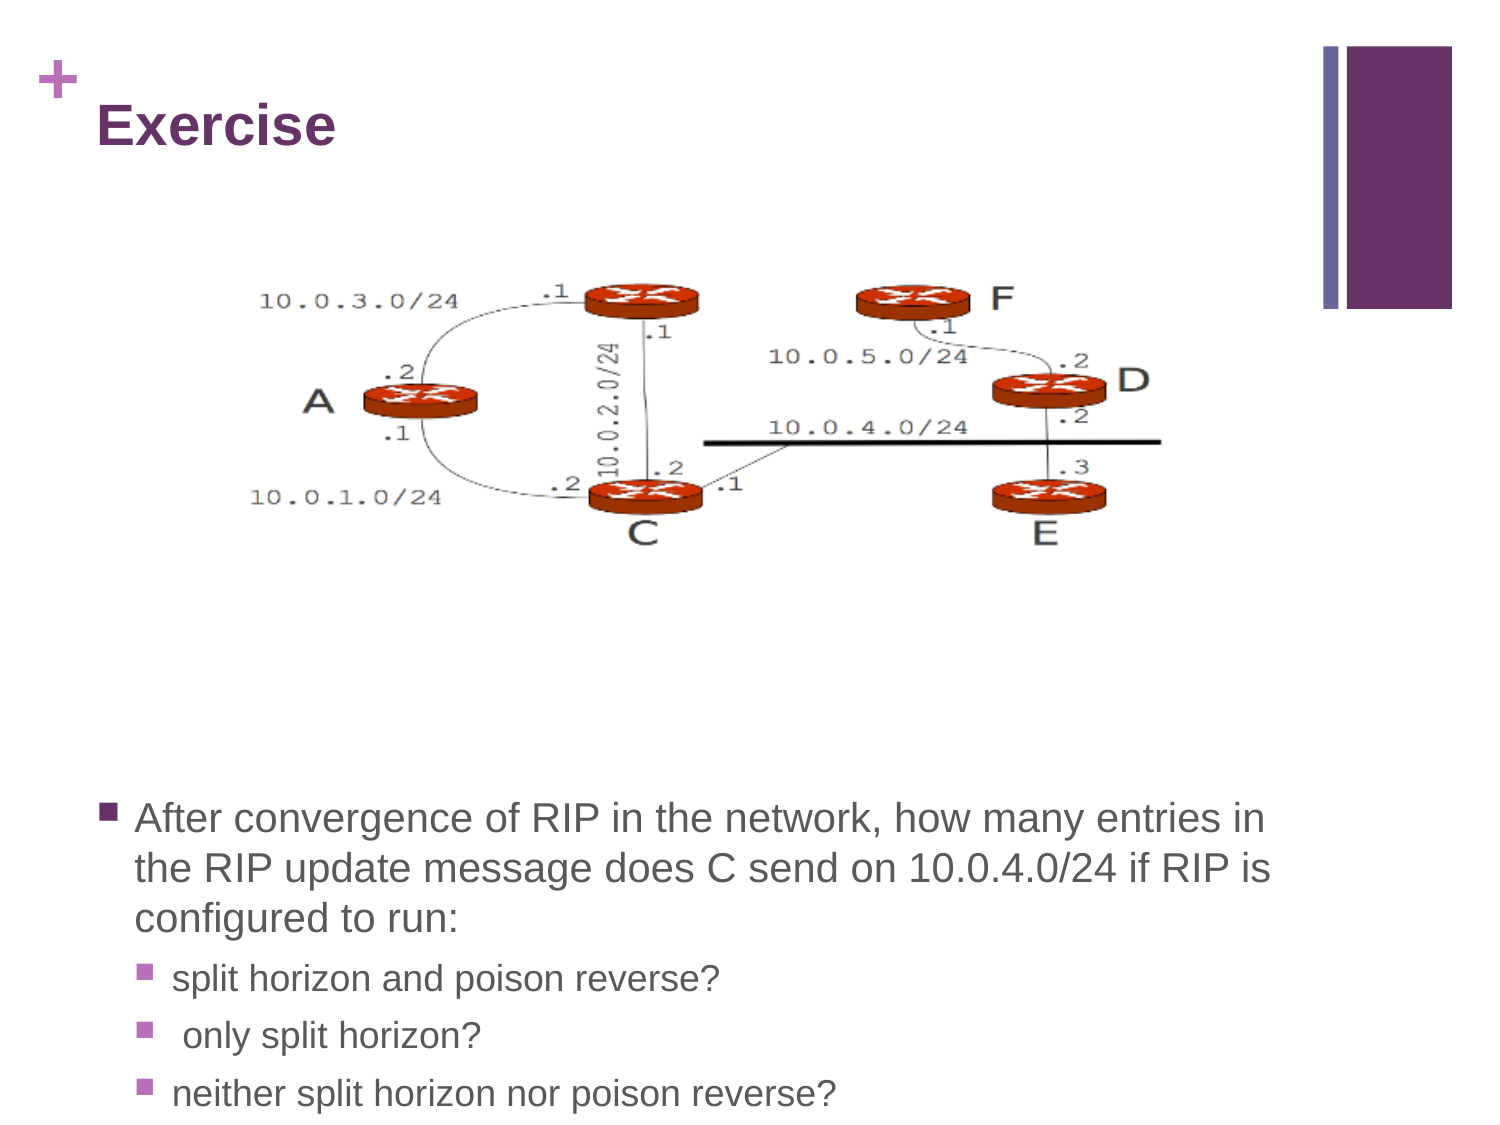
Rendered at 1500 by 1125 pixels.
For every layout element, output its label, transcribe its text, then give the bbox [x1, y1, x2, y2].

title Exercise [81, 79, 1322, 263]
picture [197, 249, 1228, 570]
list After convergence of RIP in the network, how many entries in the RIP update message does C send on 10.0.4.0/24 if RIP is configured to run: split horizon and poison reverse? only split horizon? neither split horizon nor poison reverse? [81, 324, 1322, 1005]
